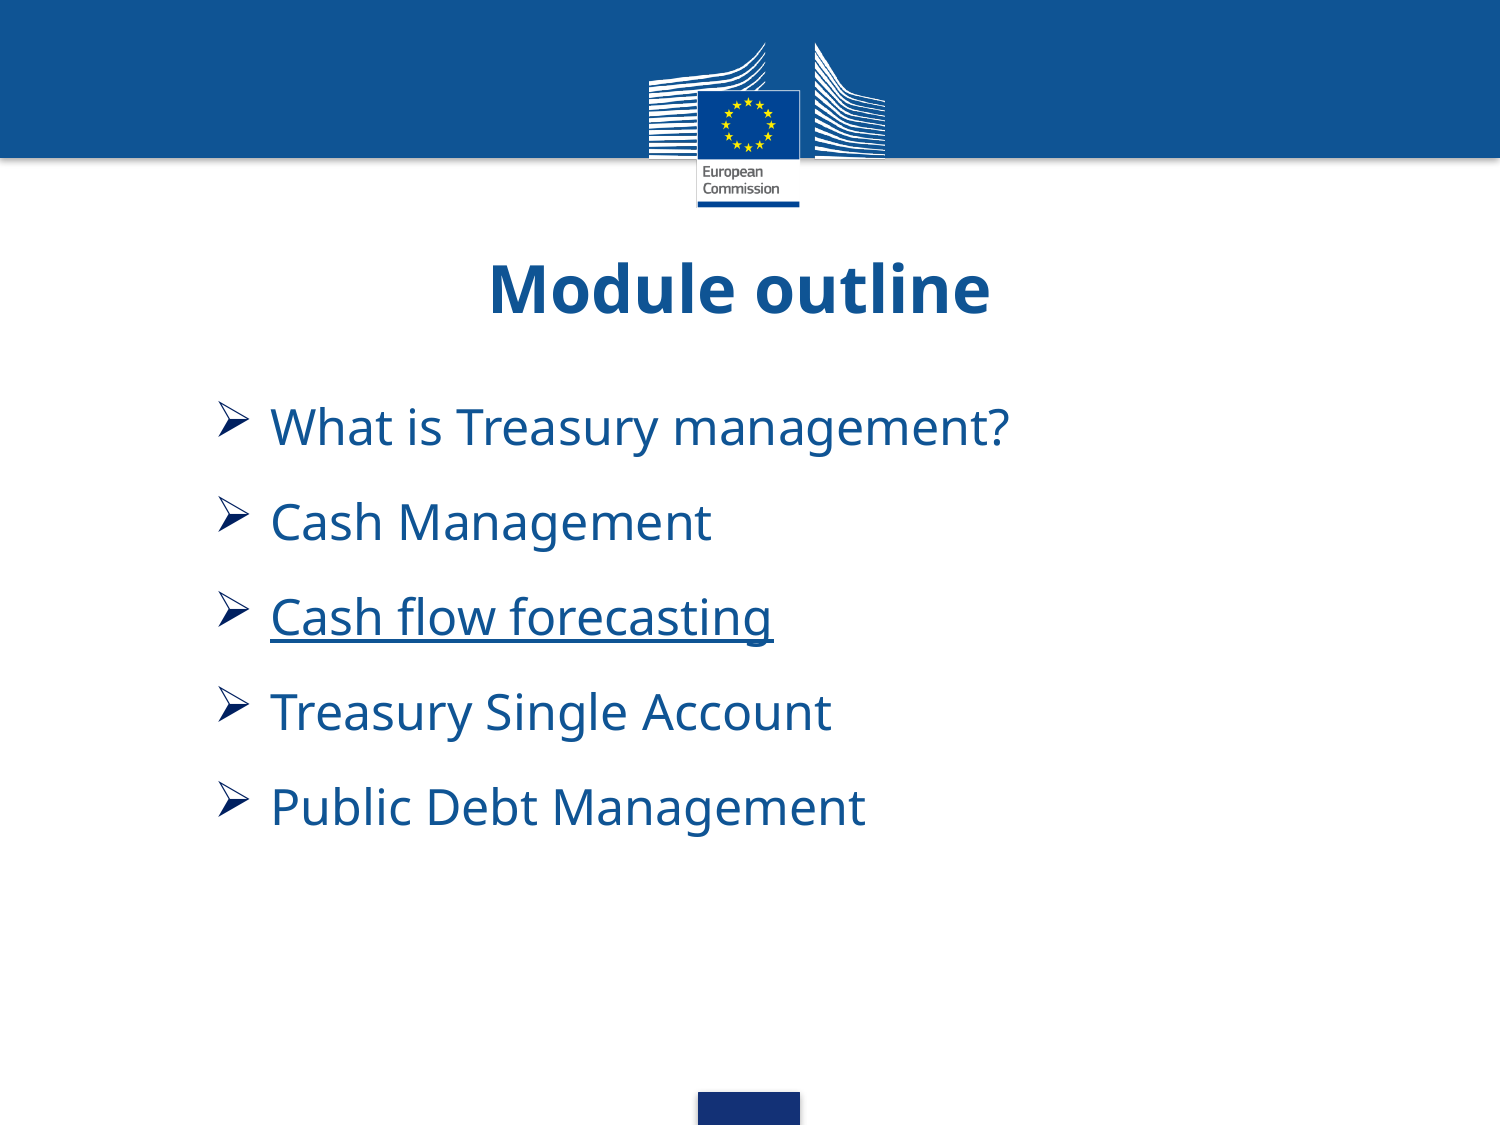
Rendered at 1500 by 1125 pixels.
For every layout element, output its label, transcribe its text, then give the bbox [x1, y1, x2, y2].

title Module outline [64, 209, 1416, 364]
picture [649, 42, 885, 208]
list What is Treasury management? Cash Management Cash flow forecasting Treasury Single Account Public Debt Management [198, 388, 1340, 1009]
